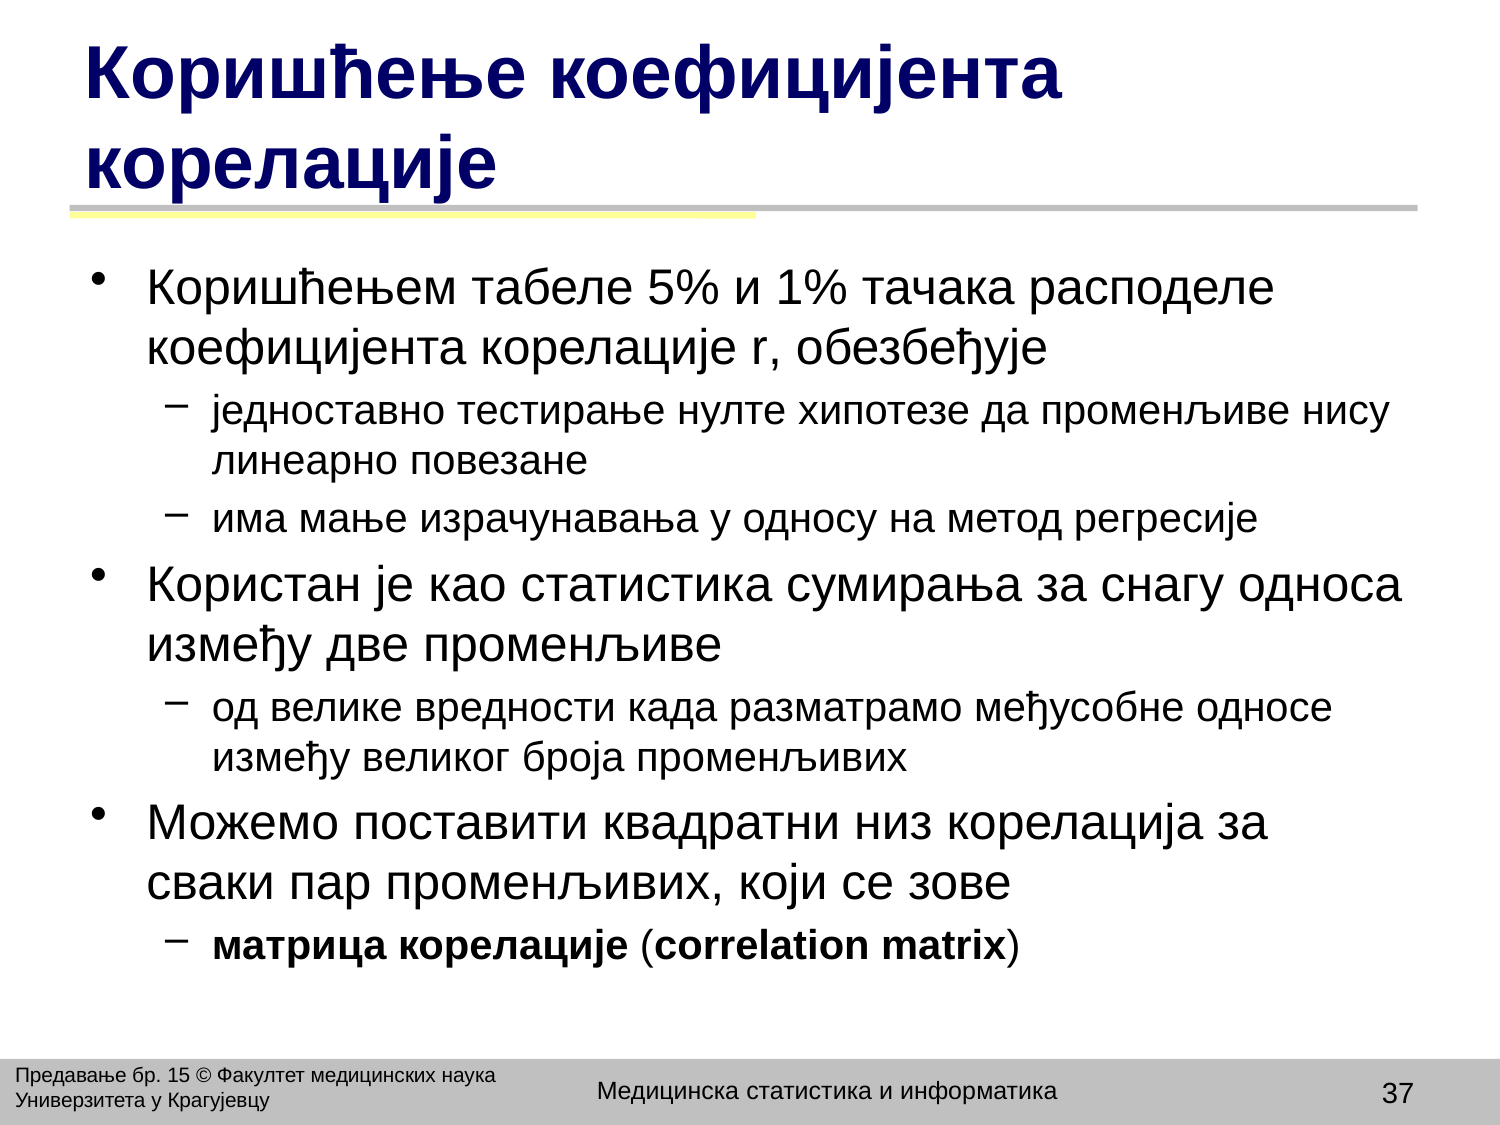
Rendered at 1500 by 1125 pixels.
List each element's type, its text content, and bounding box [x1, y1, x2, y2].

slide_number 37 [1164, 1066, 1430, 1125]
footer Медицинска статистика и информатика [512, 1066, 1144, 1125]
title Коришћење коефицијента корелације [69, 19, 1426, 208]
list Коришћењем табеле 5% и 1% тачака расподеле коефицијента корелације r, обезбеђује једноставно тестирање нулте хипотезе да променљиве нису линеарно повезане има мање израчунавања у односу на метод регресије Користан је као статистика сумирања за снагу односа између две променљиве од велике вредности када разматрамо међусобне односе између великог броја променљивих Можемо поставити квадратни низ корелација за сваки пар променљивих, који се зове матрица корелације (correlation matrix) [74, 246, 1426, 1023]
slide_number Предавање бр. 15 © Факултет медицинских наука Универзитета у Крагујевцу [0, 1053, 616, 1108]
